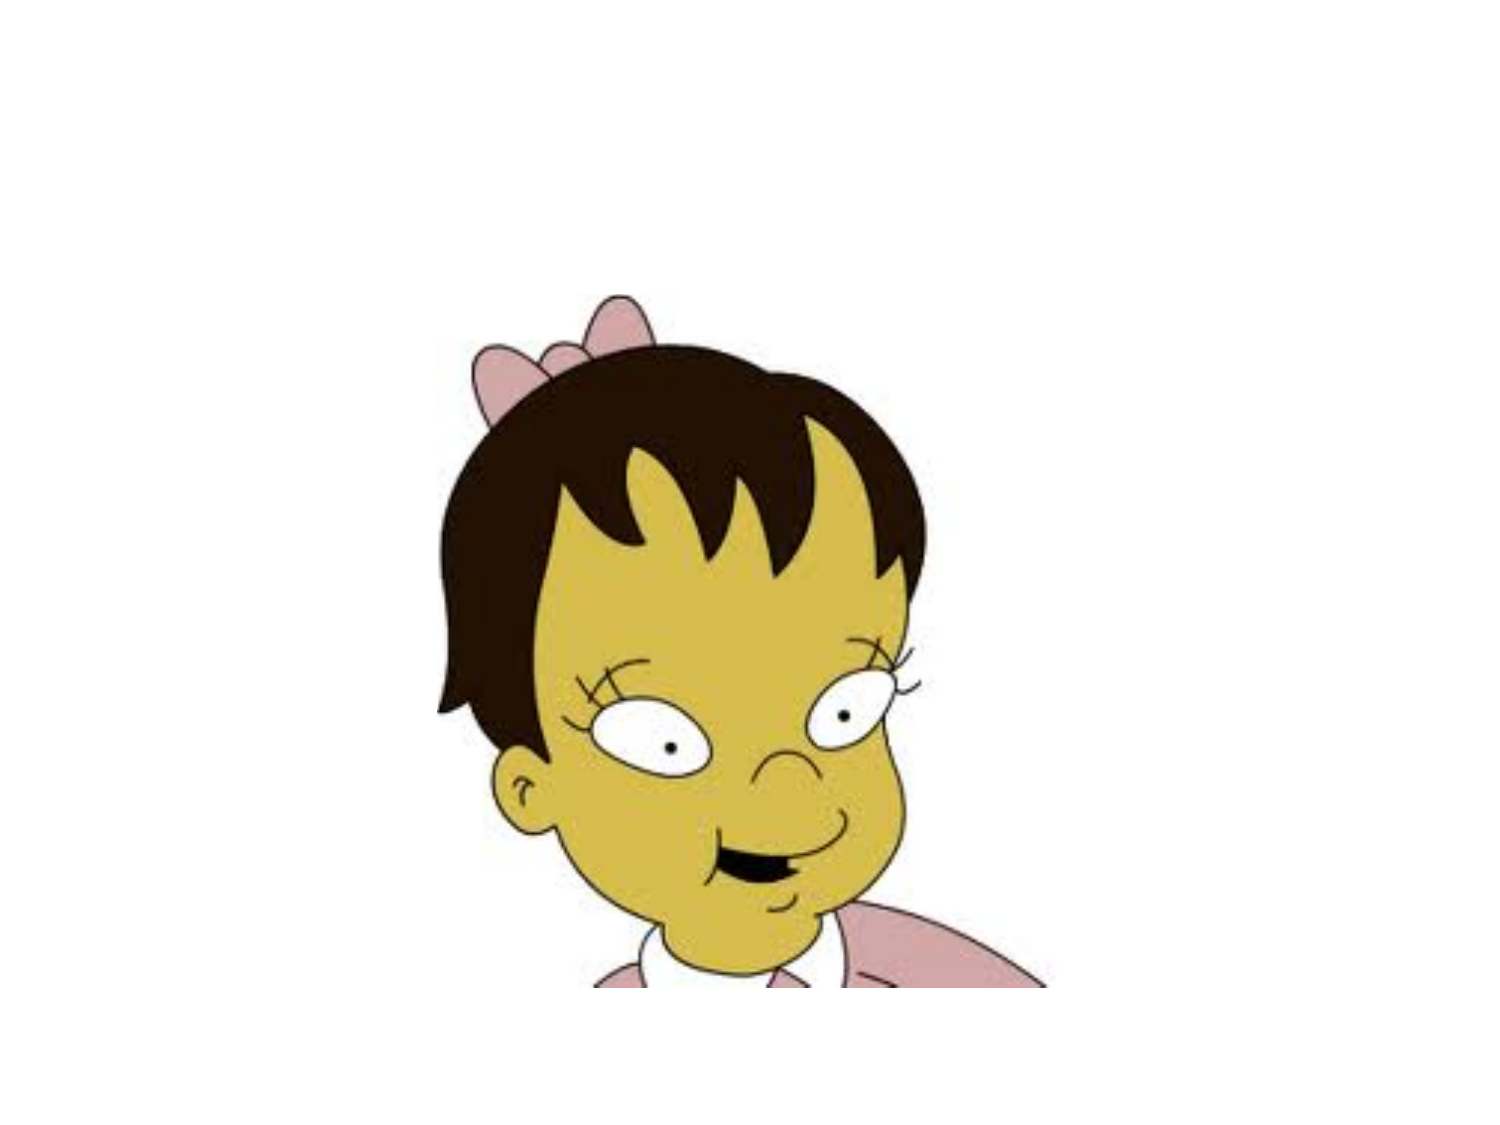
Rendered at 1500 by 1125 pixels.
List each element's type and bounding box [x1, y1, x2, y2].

list [437, 294, 1077, 988]
